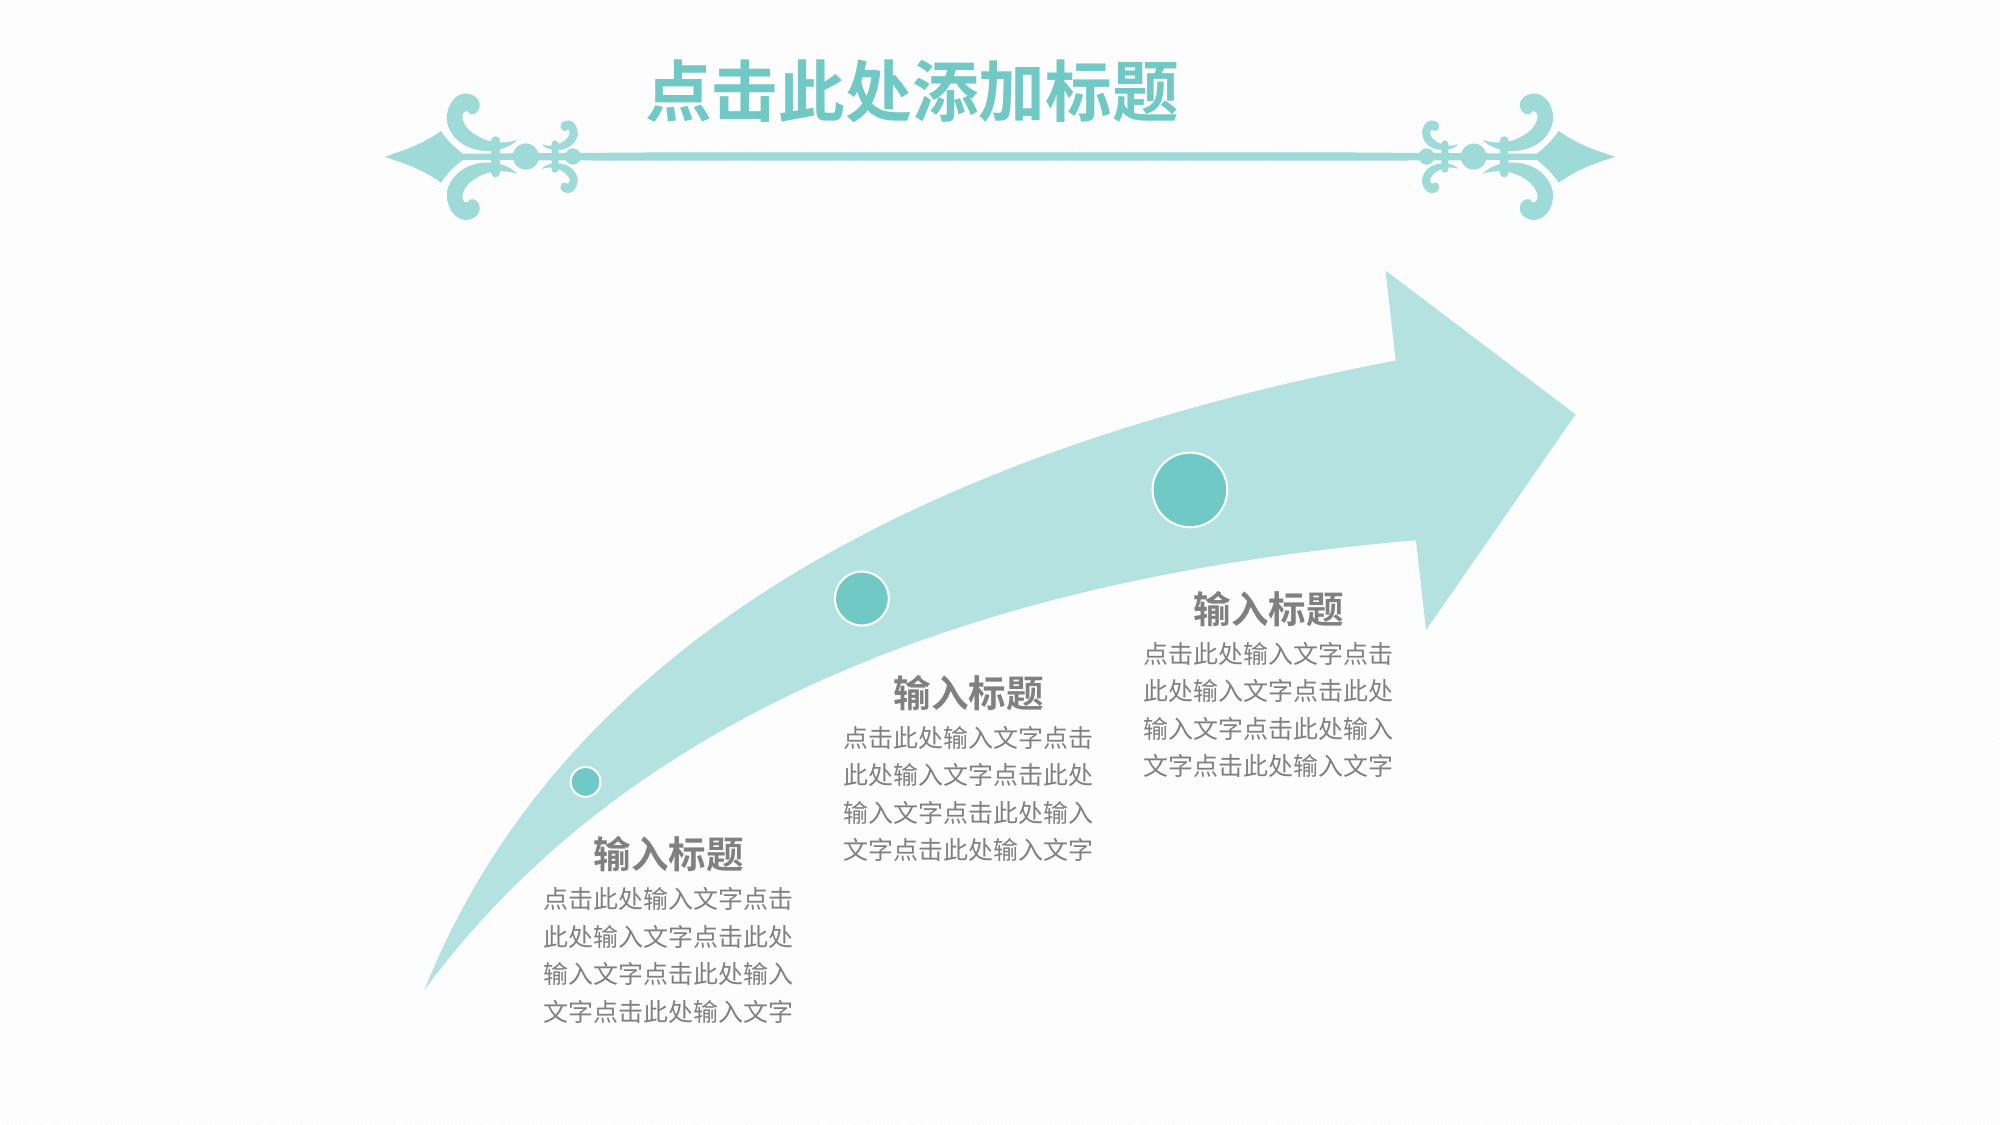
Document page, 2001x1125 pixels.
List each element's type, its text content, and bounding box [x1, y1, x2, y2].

text_box 输入标题 点击此处输入文字点击此处输入文字点击此处输入文字点击此处输入文字点击此处输入文字 [1125, 567, 1412, 788]
text_box 输入标题 点击此处输入文字点击此处输入文字点击此处输入文字点击此处输入文字点击此处输入文字 [825, 651, 1112, 872]
text_box 点击此处添加标题 [630, 42, 1370, 90]
text_box [1151, 451, 1229, 529]
text_box [424, 270, 1576, 990]
text_box 输入标题 点击此处输入文字点击此处输入文字点击此处输入文字点击此处输入文字点击此处输入文字 [525, 812, 812, 1034]
text_box [833, 570, 890, 627]
text_box [569, 765, 602, 798]
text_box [384, 90, 1616, 224]
